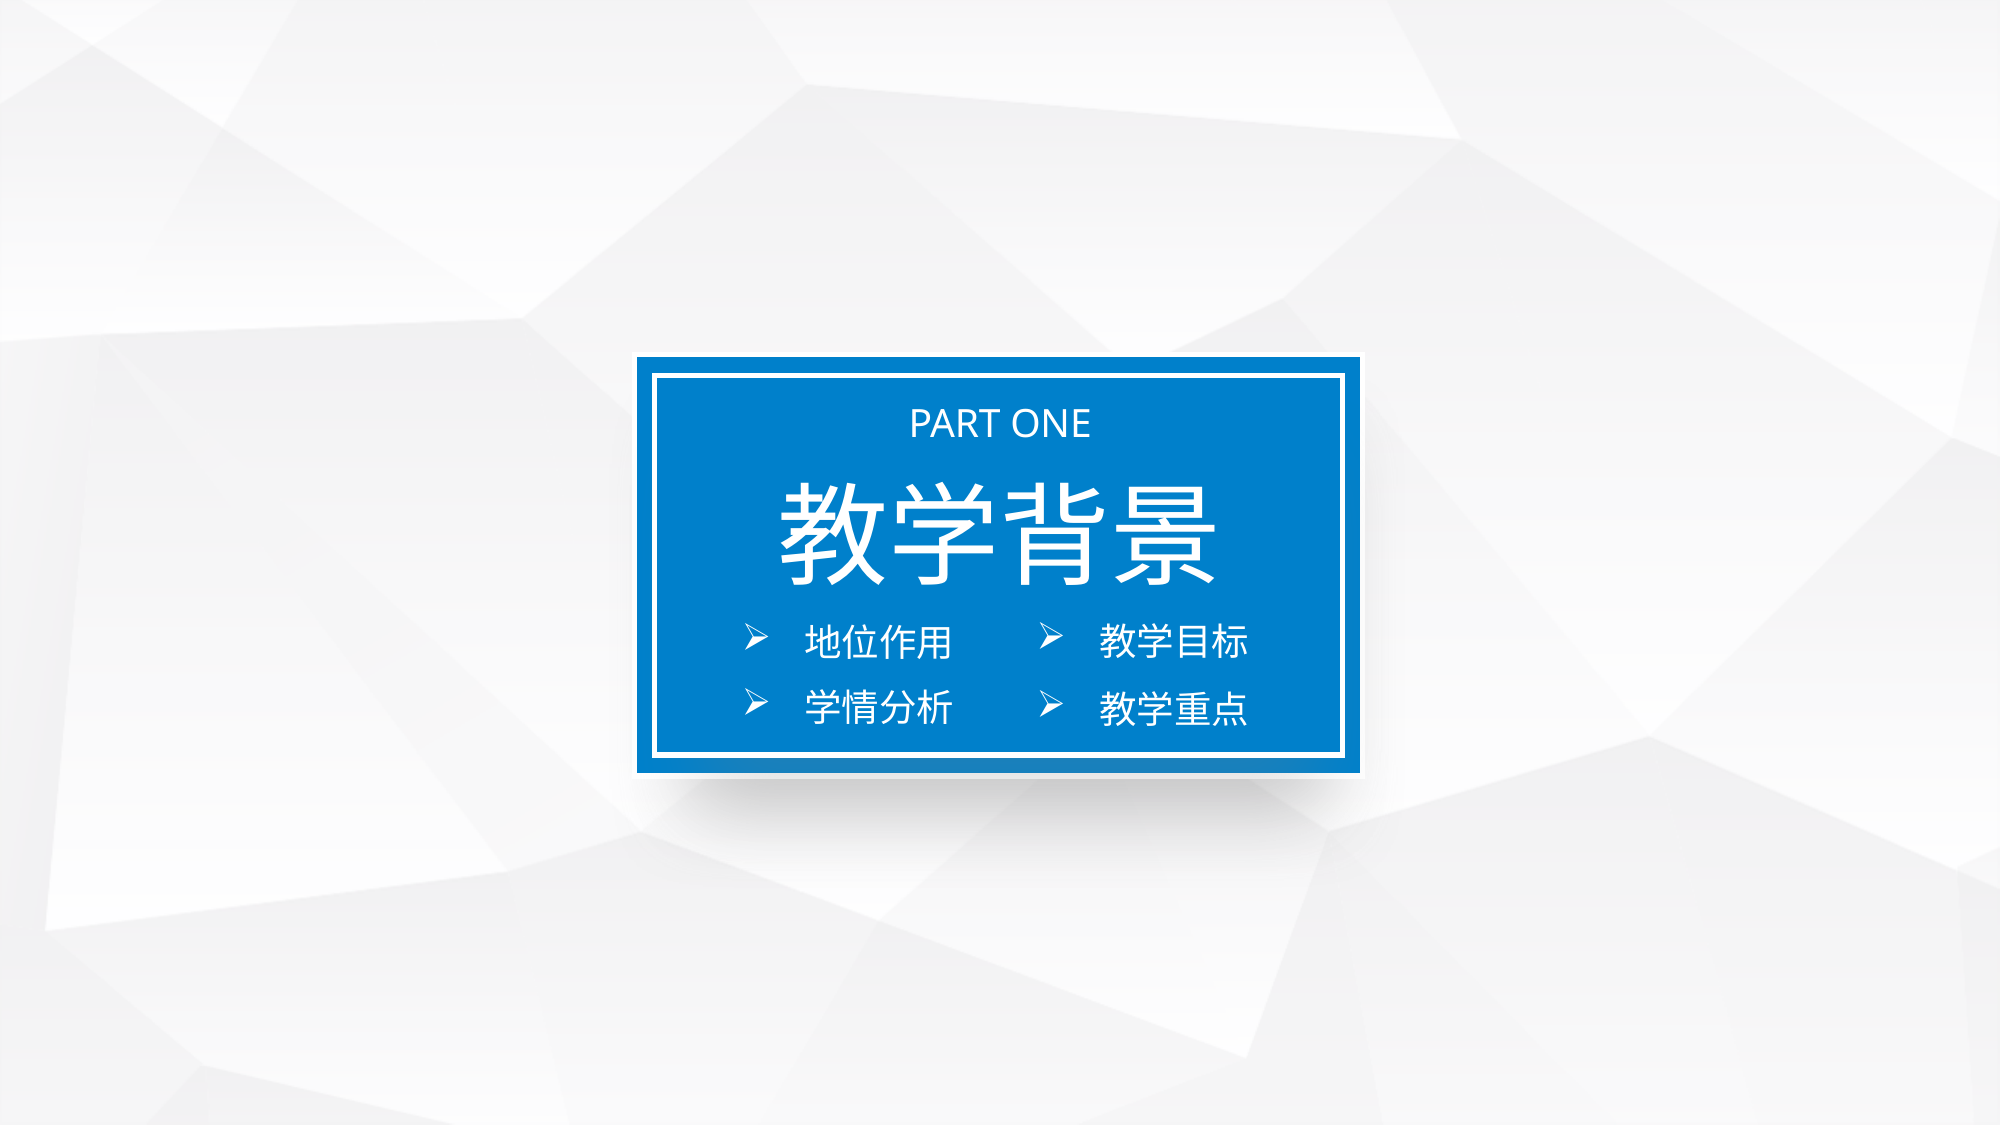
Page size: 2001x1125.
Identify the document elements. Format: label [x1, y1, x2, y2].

picture [0, 0, 2000, 1125]
text_box [634, 354, 1363, 777]
